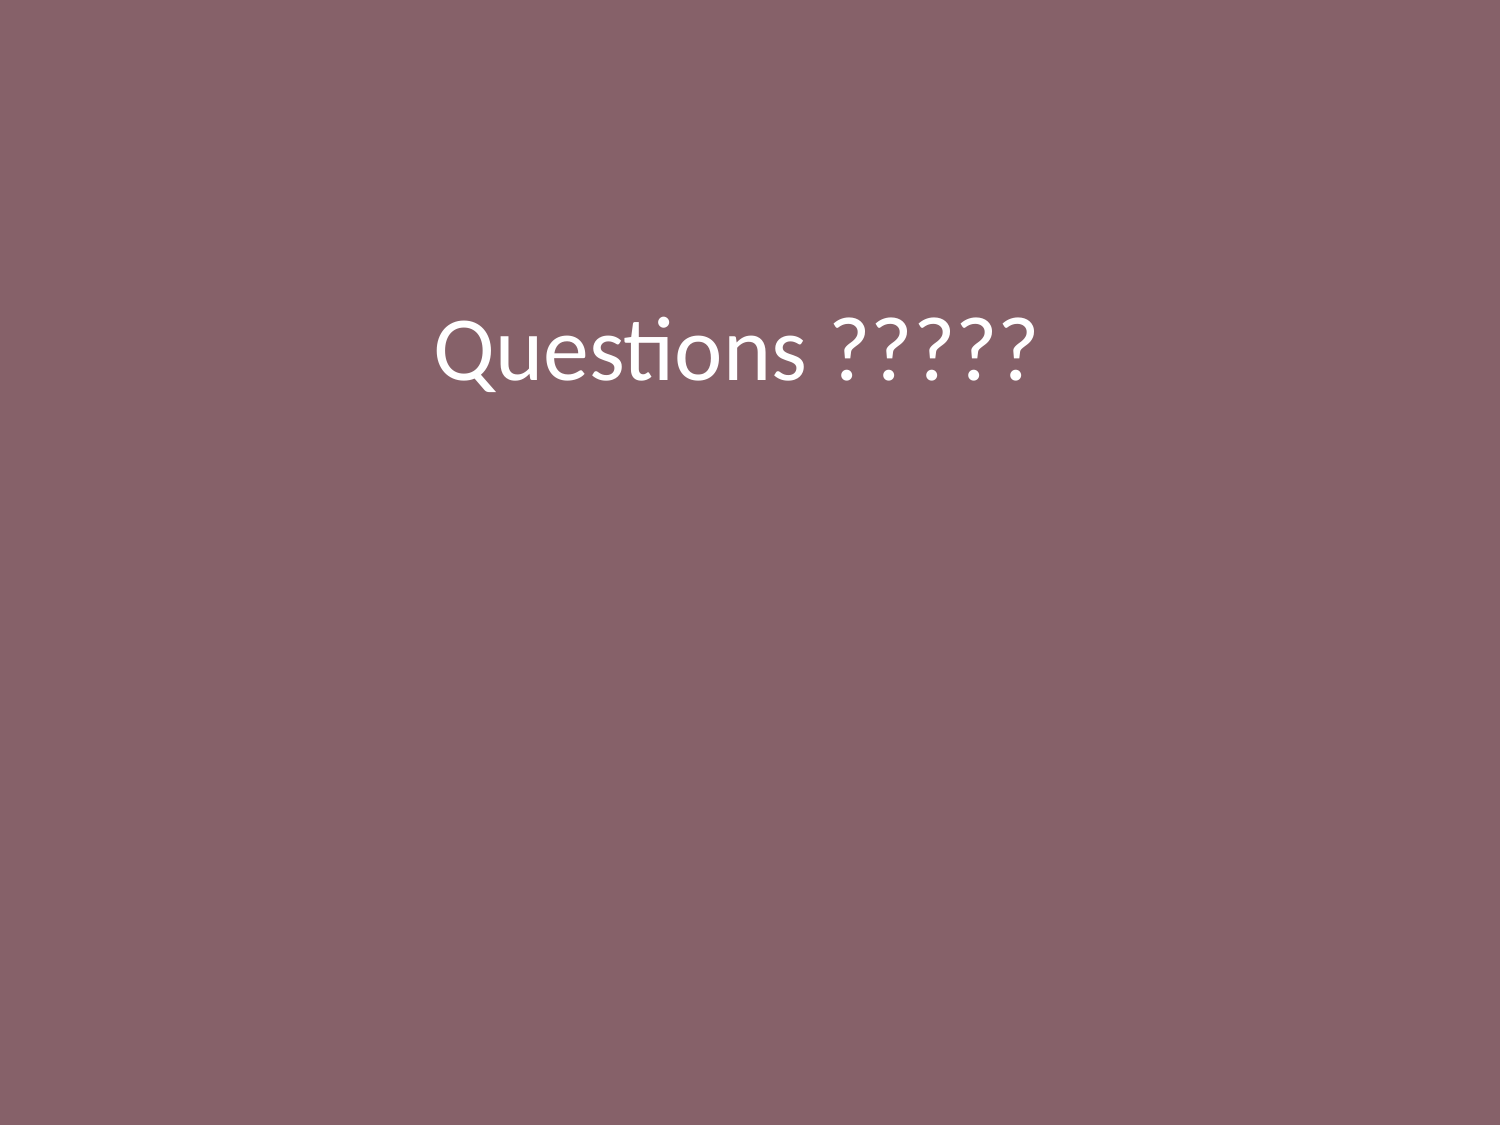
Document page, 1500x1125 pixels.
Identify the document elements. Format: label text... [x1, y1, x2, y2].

title Questions ????? [62, 249, 1413, 438]
